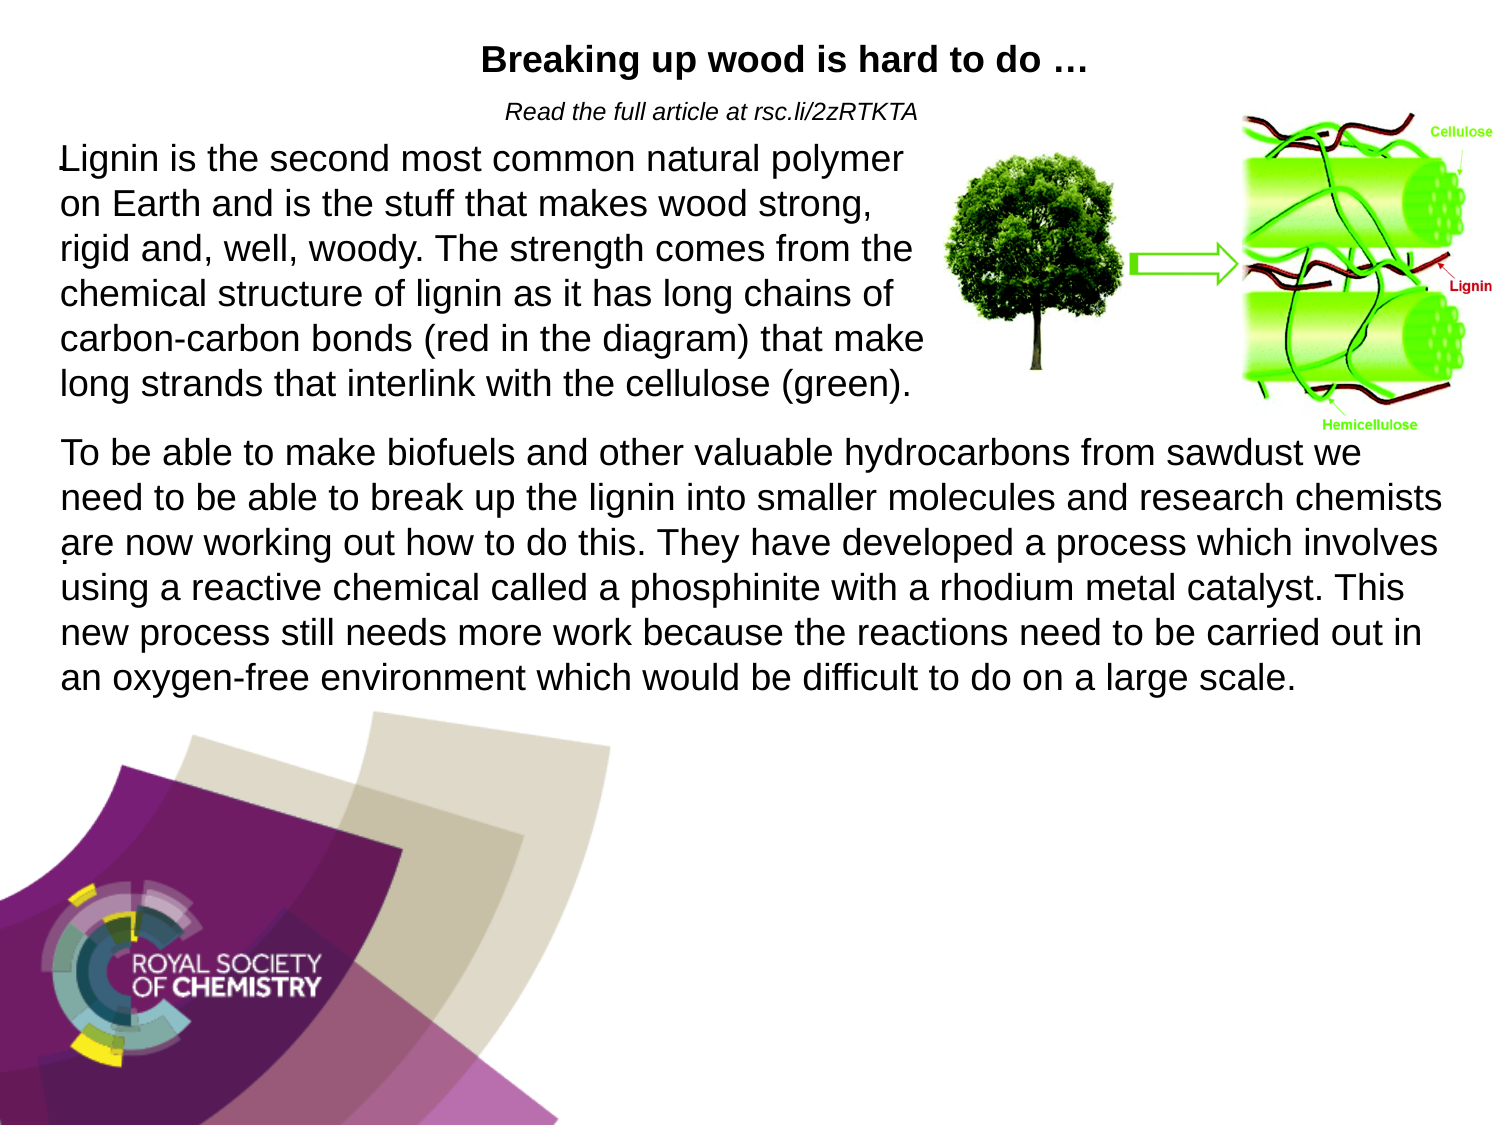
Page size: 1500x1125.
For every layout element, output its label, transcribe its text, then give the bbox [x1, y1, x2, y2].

text_box To be able to make biofuels and other valuable hydrocarbons from sawdust we need to be able to break up the lignin into smaller molecules and research chemists are now working out how to do this. They have developed a process which involves using a reactive chemical called a phosphinite with a rhodium metal catalyst. This new process still needs more work because the reactions need to be carried out in an oxygen-free environment which would be difficult to do on a large scale. [45, 420, 1468, 706]
text_box Lignin is the second most common natural polymer on Earth and is the stuff that makes wood strong, rigid and, well, woody. The strength comes from the chemical structure of lignin as it has long chains of carbon-carbon bonds (red in the diagram) that make long strands that interlink with the cellulose (green). [44, 126, 936, 411]
text_box Breaking up wood is hard to do … [206, 27, 1365, 87]
text_box Read the full article at rsc.li/2zRTKTA [490, 87, 951, 125]
text_box . [41, 125, 936, 186]
picture [0, 3, 1500, 1125]
